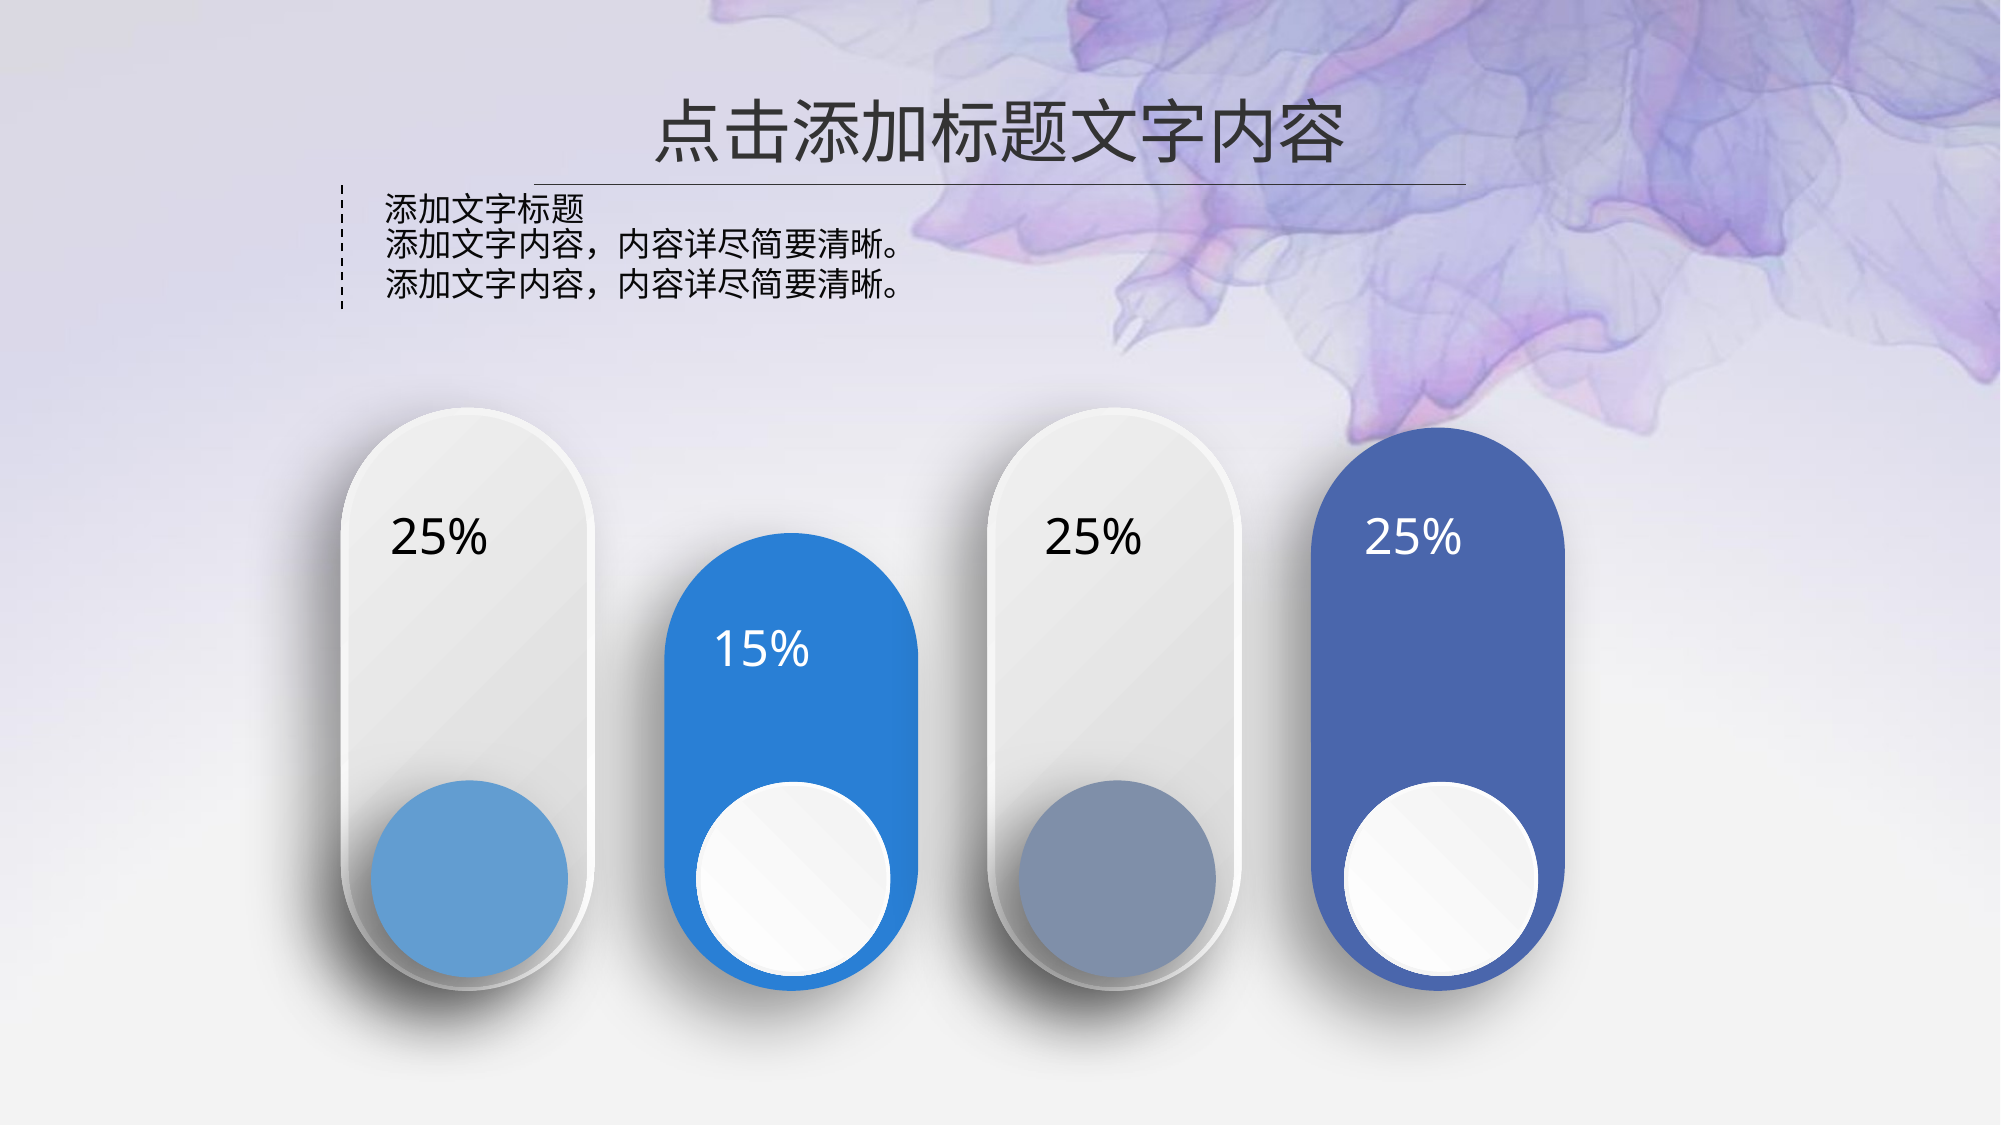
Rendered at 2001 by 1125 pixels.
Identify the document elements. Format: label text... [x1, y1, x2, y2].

text_box 点击添加标题文字内容 [629, 80, 1370, 179]
text_box [662, 531, 913, 937]
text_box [695, 781, 891, 977]
text_box 添加文字内容，内容详尽简要清晰。 添加文字内容，内容详尽简要清晰。 [370, 215, 933, 311]
picture [0, 0, 2001, 1125]
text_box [1343, 781, 1539, 977]
text_box 25% [1349, 497, 1478, 573]
text_box [1309, 425, 1567, 939]
text_box 添加文字标题 [370, 181, 600, 215]
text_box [340, 407, 596, 992]
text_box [986, 407, 1243, 992]
text_box 15% [697, 608, 826, 684]
